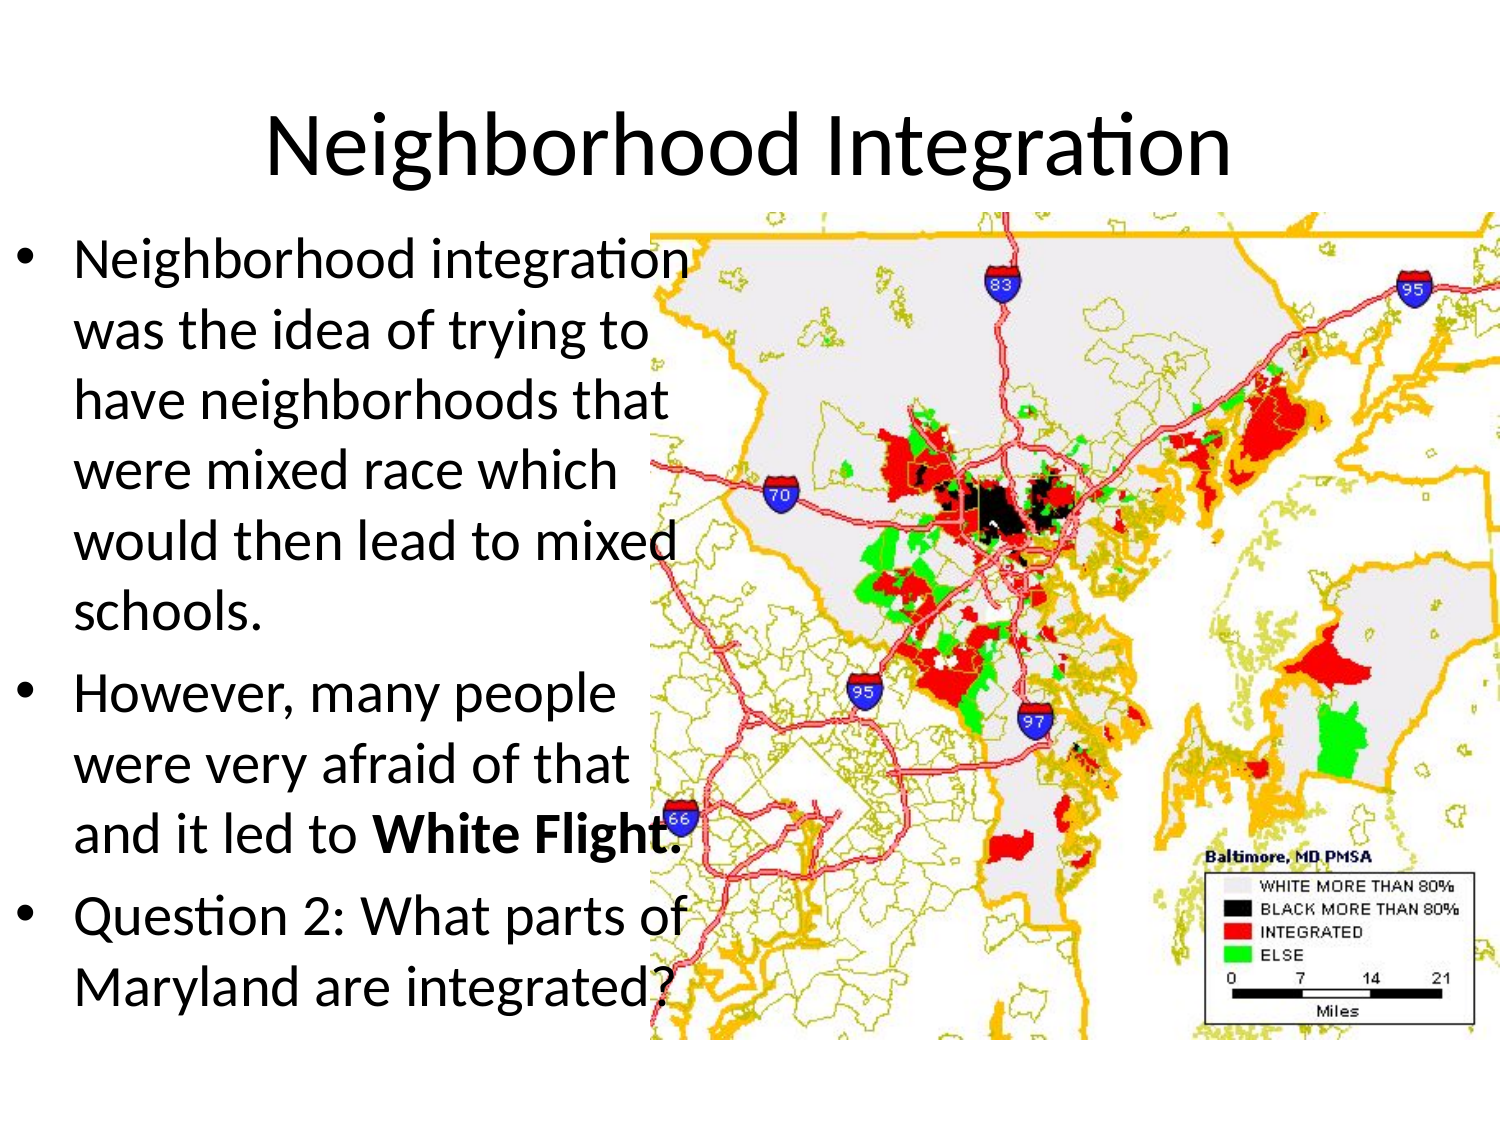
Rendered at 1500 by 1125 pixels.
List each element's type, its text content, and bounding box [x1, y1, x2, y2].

picture [649, 212, 1500, 1040]
title Neighborhood Integration [75, 45, 1425, 212]
list Neighborhood integration was the idea of trying to have neighborhoods that were mixed race which would then lead to mixed schools. However, many people were very afraid of that and it led to White Flight. Question 2: What parts of Maryland are integrated? [0, 212, 713, 1088]
